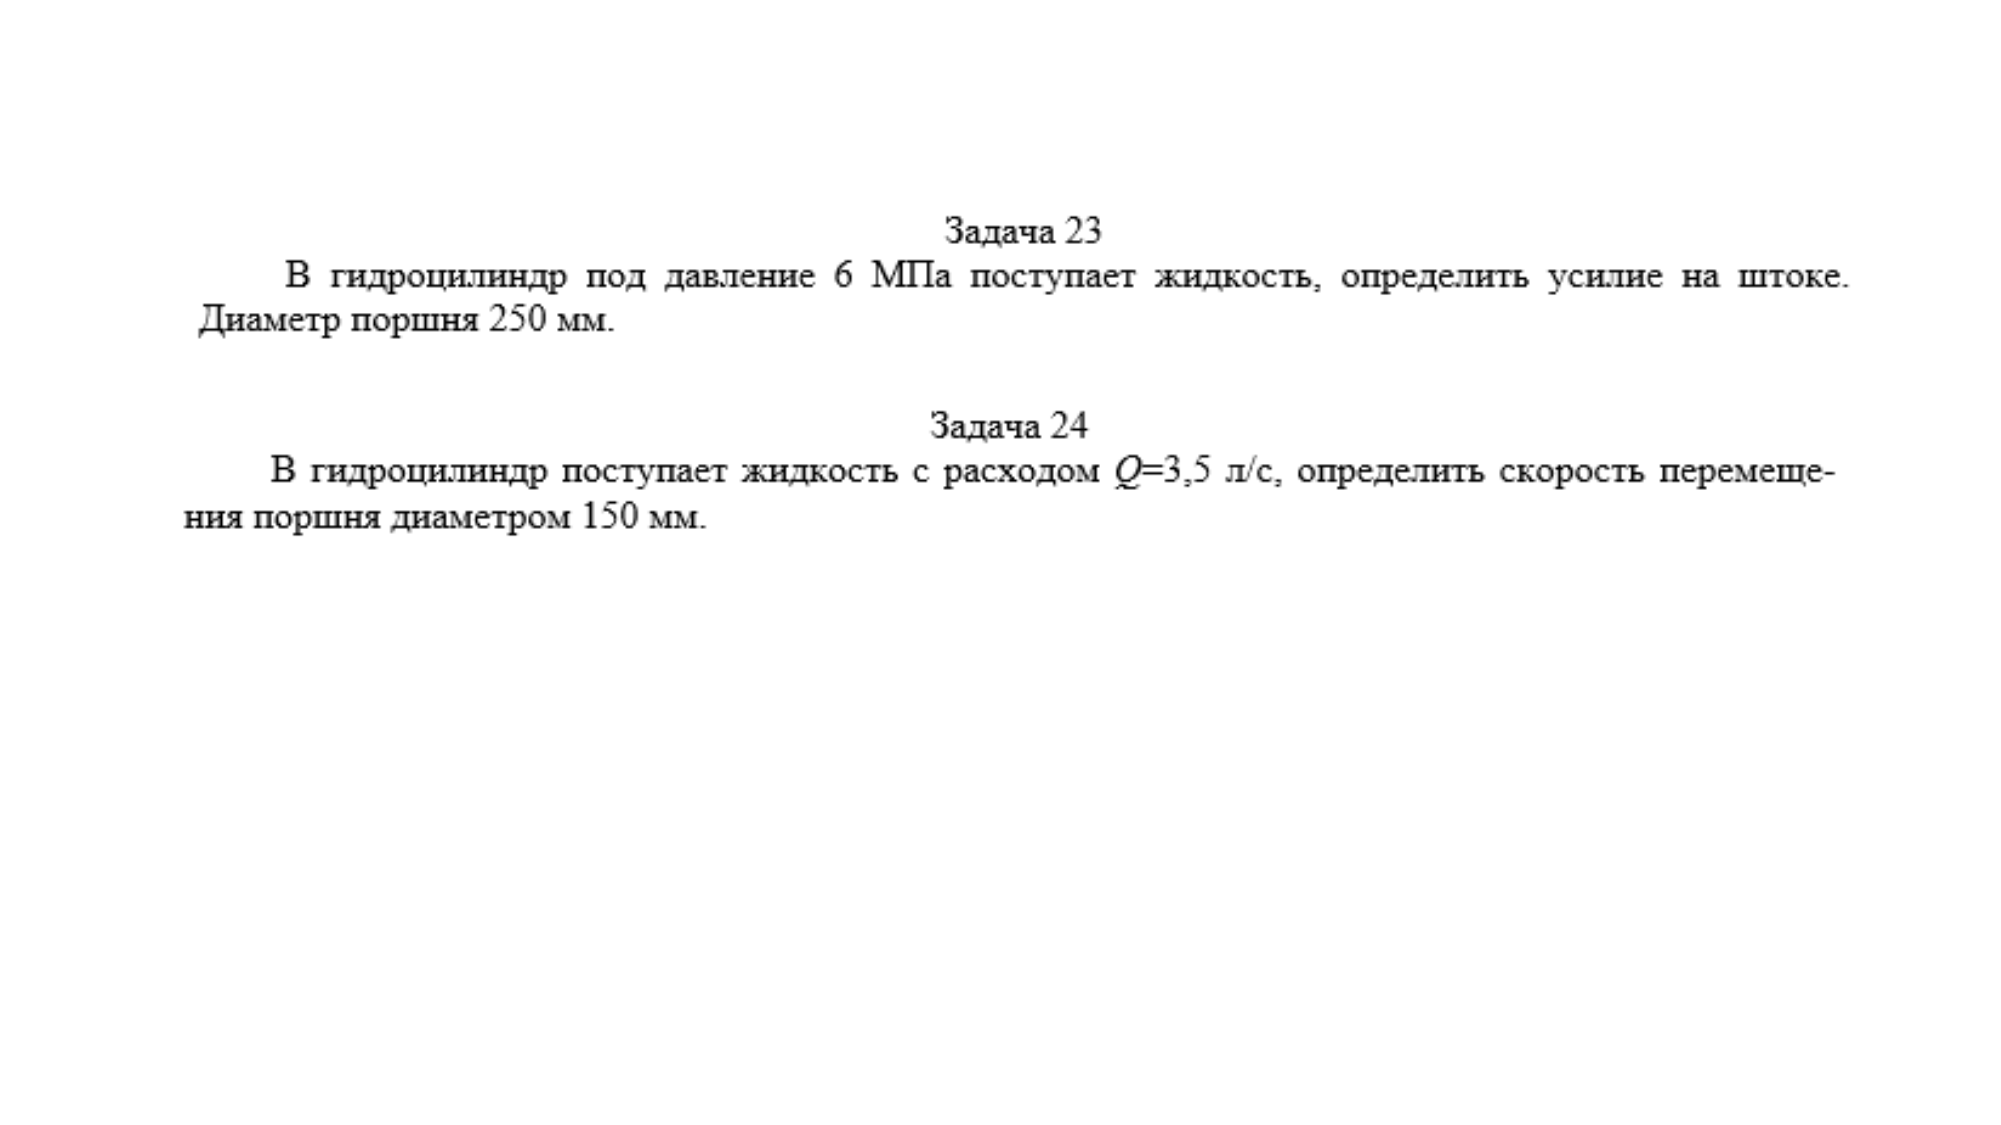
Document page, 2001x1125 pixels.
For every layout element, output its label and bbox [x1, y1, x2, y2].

picture [170, 183, 1860, 580]
